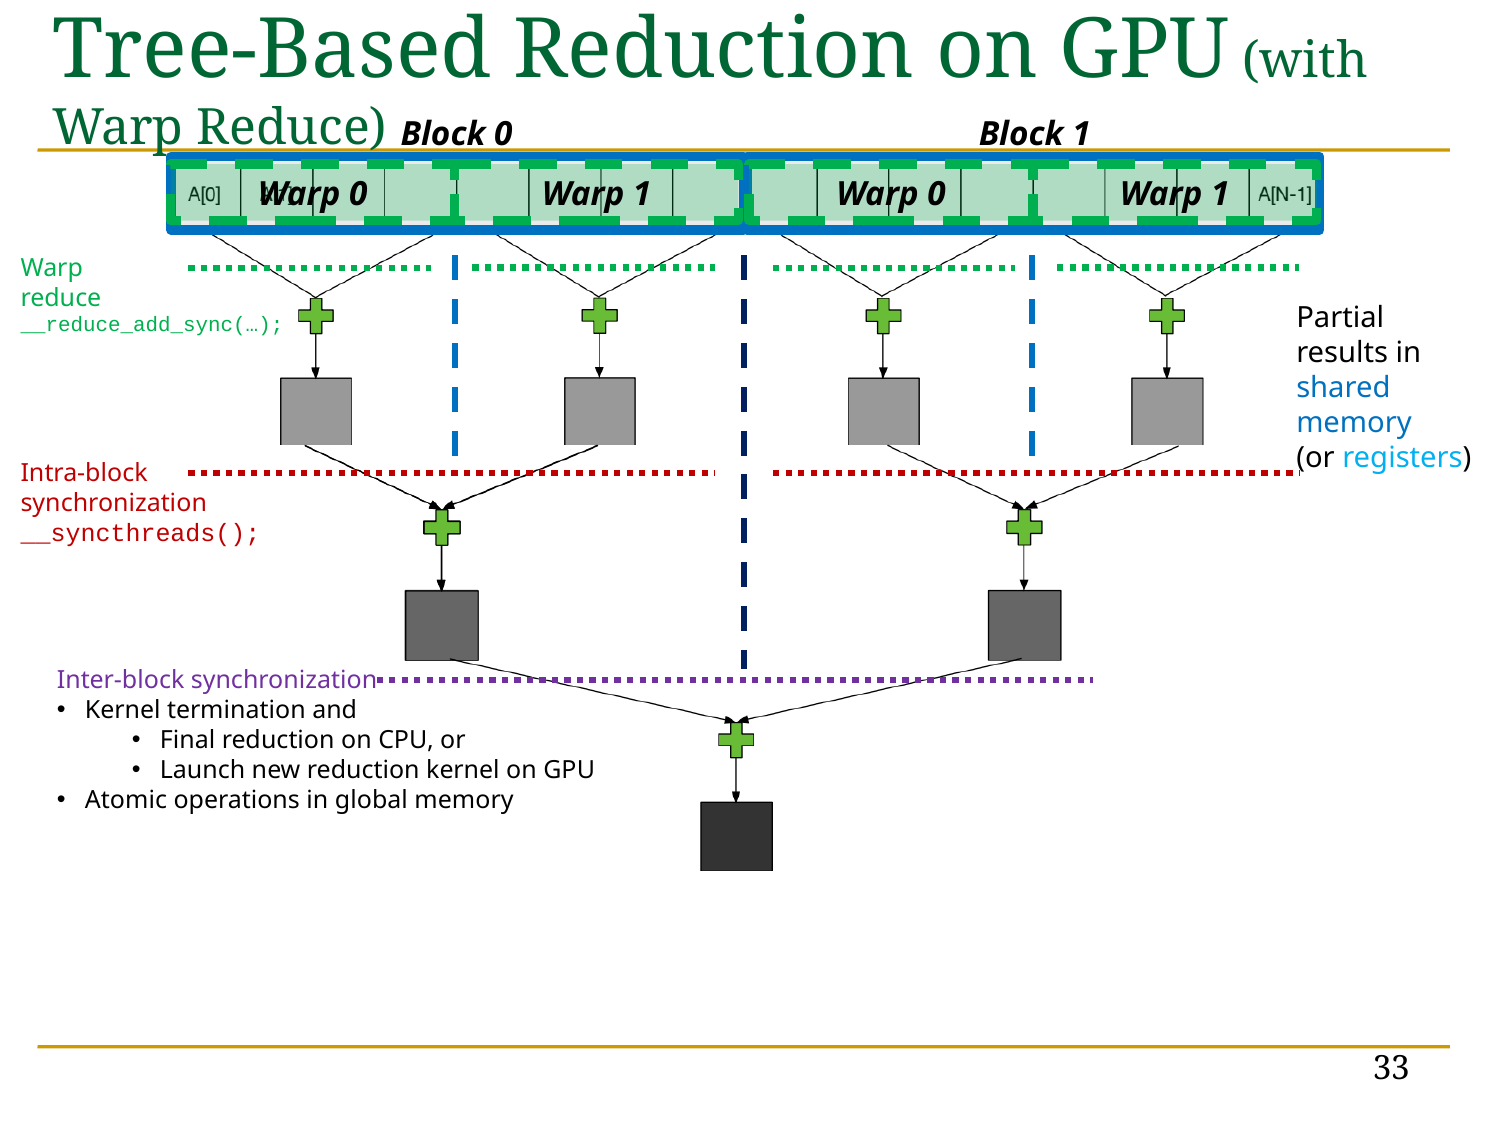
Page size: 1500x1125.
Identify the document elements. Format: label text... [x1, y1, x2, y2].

text_box Warp reduce __reduce_add_sync(…); [5, 243, 205, 344]
text_box Partial results in shared memory (or registers) [1281, 290, 1489, 481]
text_box Block 1 [940, 107, 1130, 154]
text_box Inter-block synchronization Kernel termination and Final reduction on CPU, or Launch new reduction kernel on GPU Atomic operations in global memory [42, 656, 443, 821]
picture [448, 681, 1022, 871]
picture [167, 156, 1320, 229]
title Tree-Based Reduction on GPU (with Warp Reduce) [37, 0, 1489, 150]
picture [210, 231, 1284, 679]
slide_number 33 [1074, 1023, 1426, 1100]
text_box Block 0 [361, 107, 552, 154]
text_box Intra-block synchronization __syncthreads(); [5, 449, 299, 555]
